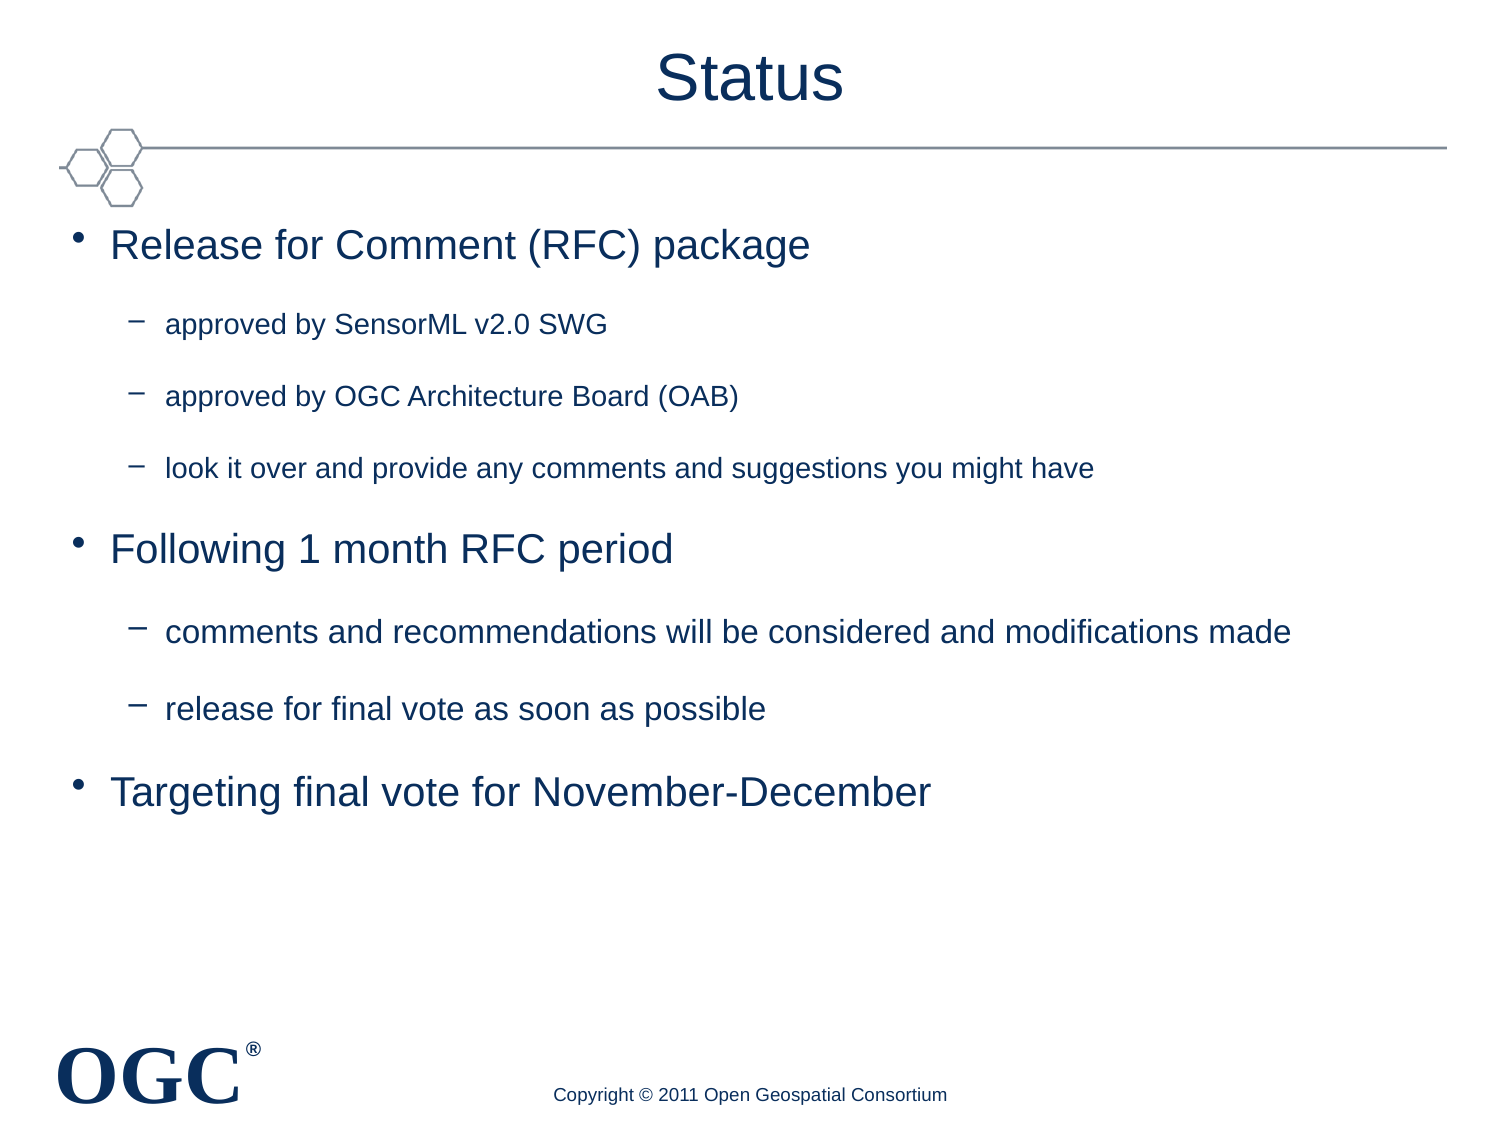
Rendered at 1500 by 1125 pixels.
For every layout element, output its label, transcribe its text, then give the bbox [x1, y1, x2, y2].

text_box Copyright © 2011 Open Geospatial Consortium [487, 1074, 1013, 1113]
picture [59, 136, 1447, 208]
list Release for Comment (RFC) package approved by SensorML v2.0 SWG approved by OGC Architecture Board (OAB) look it over and provide any comments and suggestions you might have Following 1 month RFC period comments and recommendations will be considered and modifications made release for final vote as soon as possible Targeting final vote for November-December [56, 209, 1445, 1013]
title Status [37, 22, 1463, 136]
